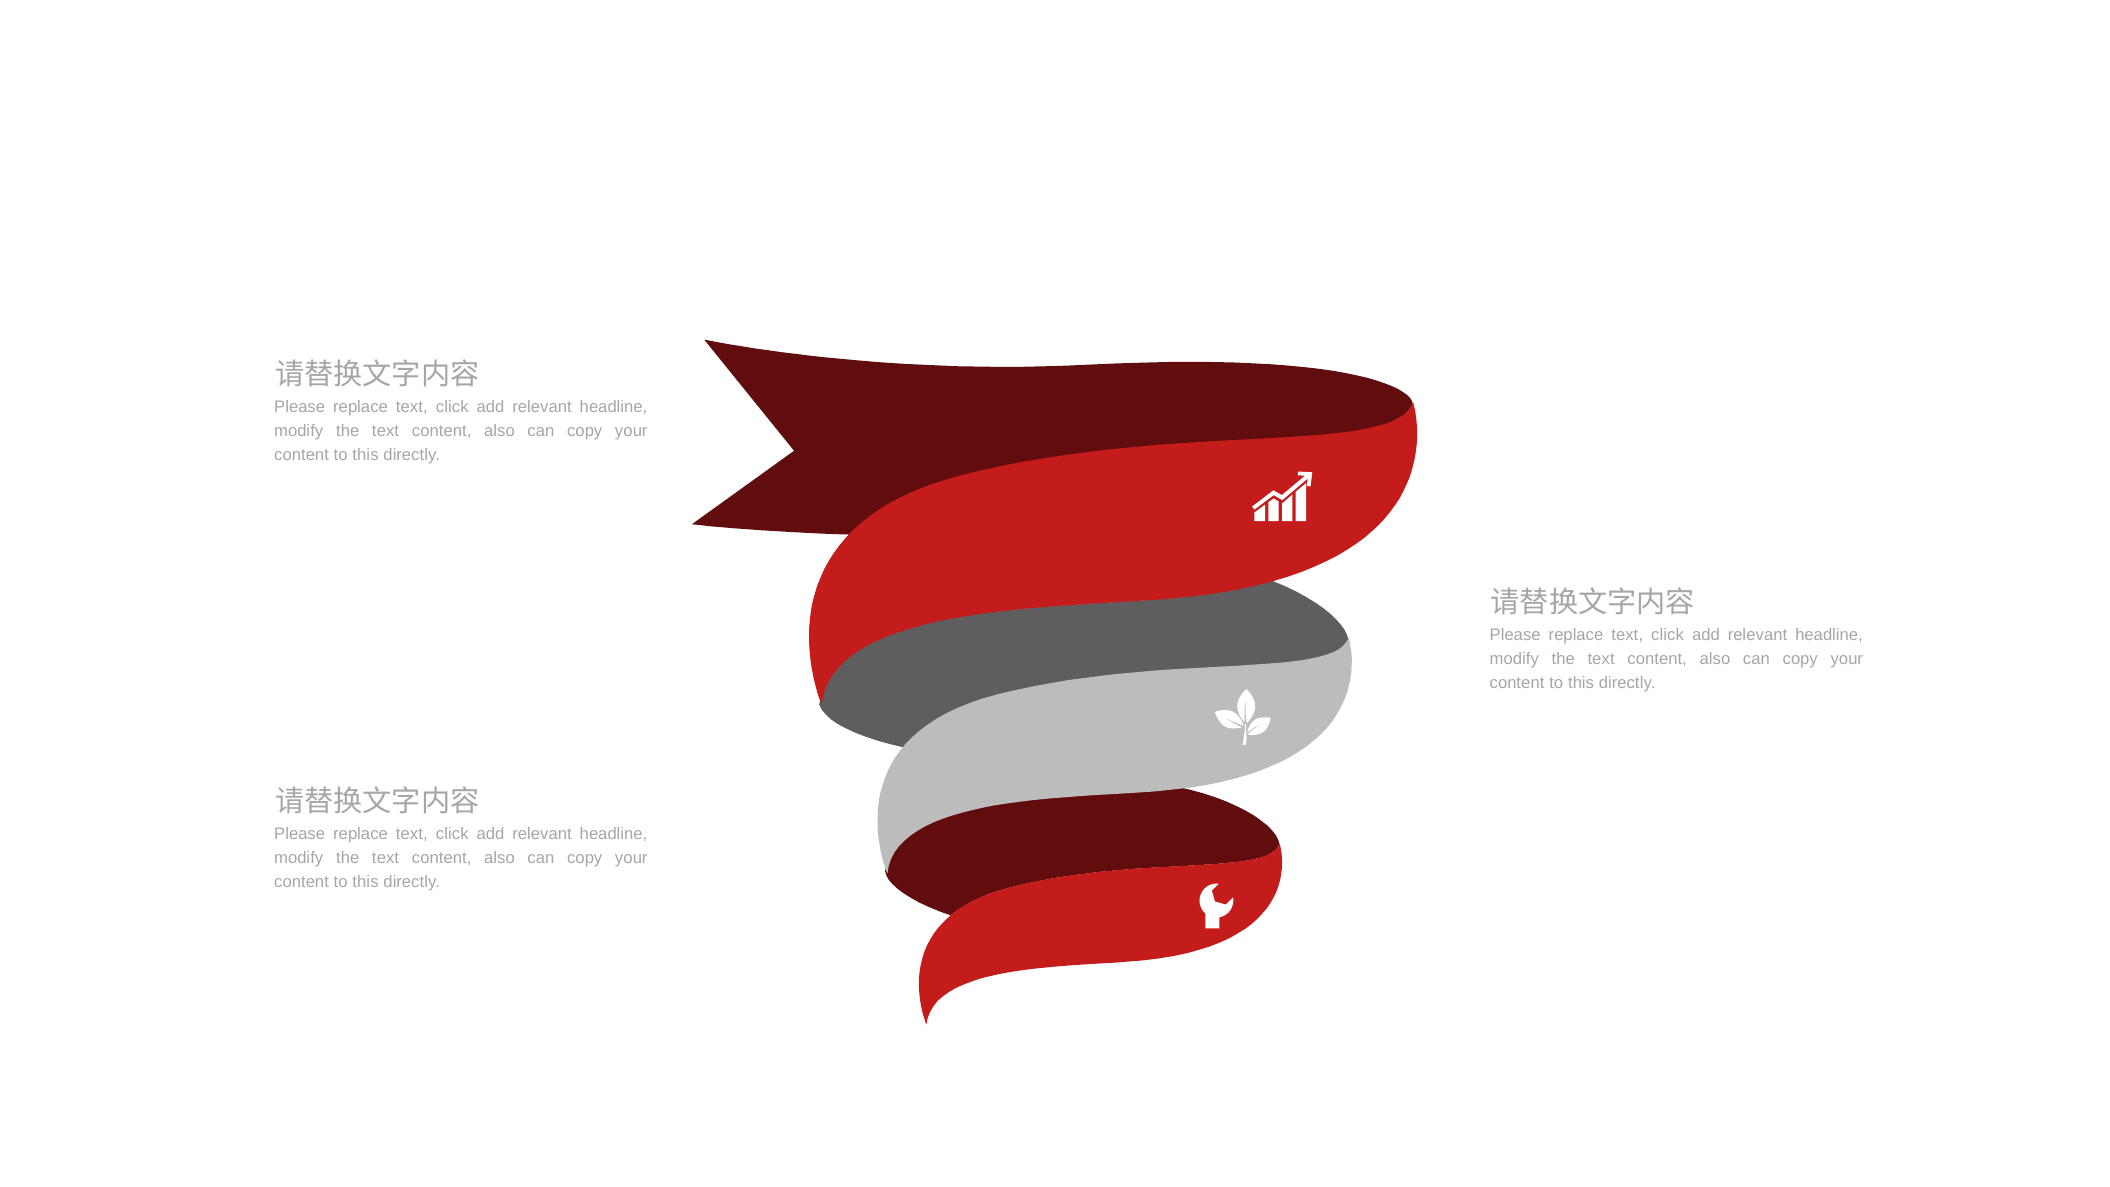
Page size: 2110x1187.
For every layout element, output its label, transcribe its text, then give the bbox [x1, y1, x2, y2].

text_box 请替换文字内容 [260, 340, 495, 398]
text_box [691, 339, 1413, 535]
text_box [1199, 471, 1313, 929]
text_box [819, 596, 1199, 747]
text_box Please replace text, click add relevant headline, modify the text content, also can copy your content to this directly. [1474, 612, 1879, 700]
text_box Please replace text, click add relevant headline, modify the text content, also can copy your content to this directly. [259, 384, 663, 471]
text_box [885, 789, 1199, 915]
text_box [877, 667, 1199, 874]
text_box [1313, 601, 1348, 657]
text_box 请替换文字内容 [1475, 569, 1711, 626]
text_box 请替换文字内容 [260, 767, 495, 825]
text_box [918, 864, 1245, 1025]
text_box [1313, 637, 1352, 742]
text_box [809, 402, 1418, 705]
text_box Please replace text, click add relevant headline, modify the text content, also can copy your content to this directly. [259, 811, 663, 898]
